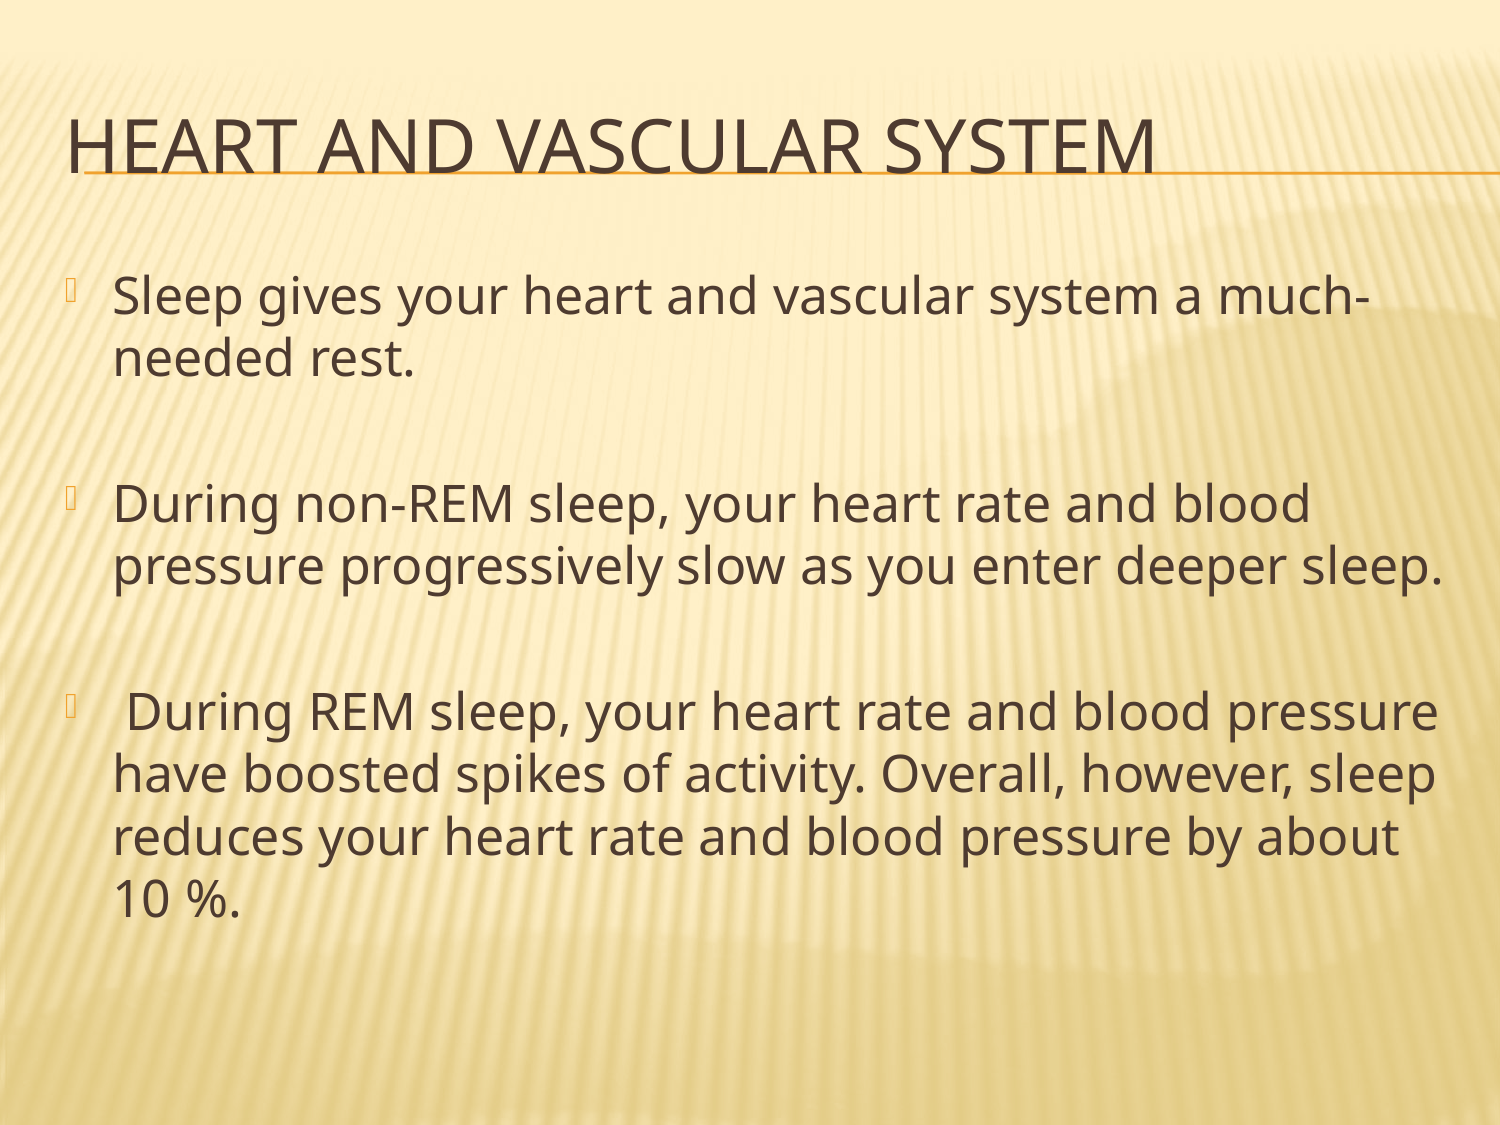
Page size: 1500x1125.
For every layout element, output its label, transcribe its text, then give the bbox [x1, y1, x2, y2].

title heart and vascular system [50, 75, 1475, 213]
list Sleep gives your heart and vascular system a much-needed rest. During non-REM sleep, your heart rate and blood pressure progressively slow as you enter deeper sleep. During REM sleep, your heart rate and blood pressure have boosted spikes of activity. Overall, however, sleep reduces your heart rate and blood pressure by about 10 %. [50, 254, 1475, 998]
